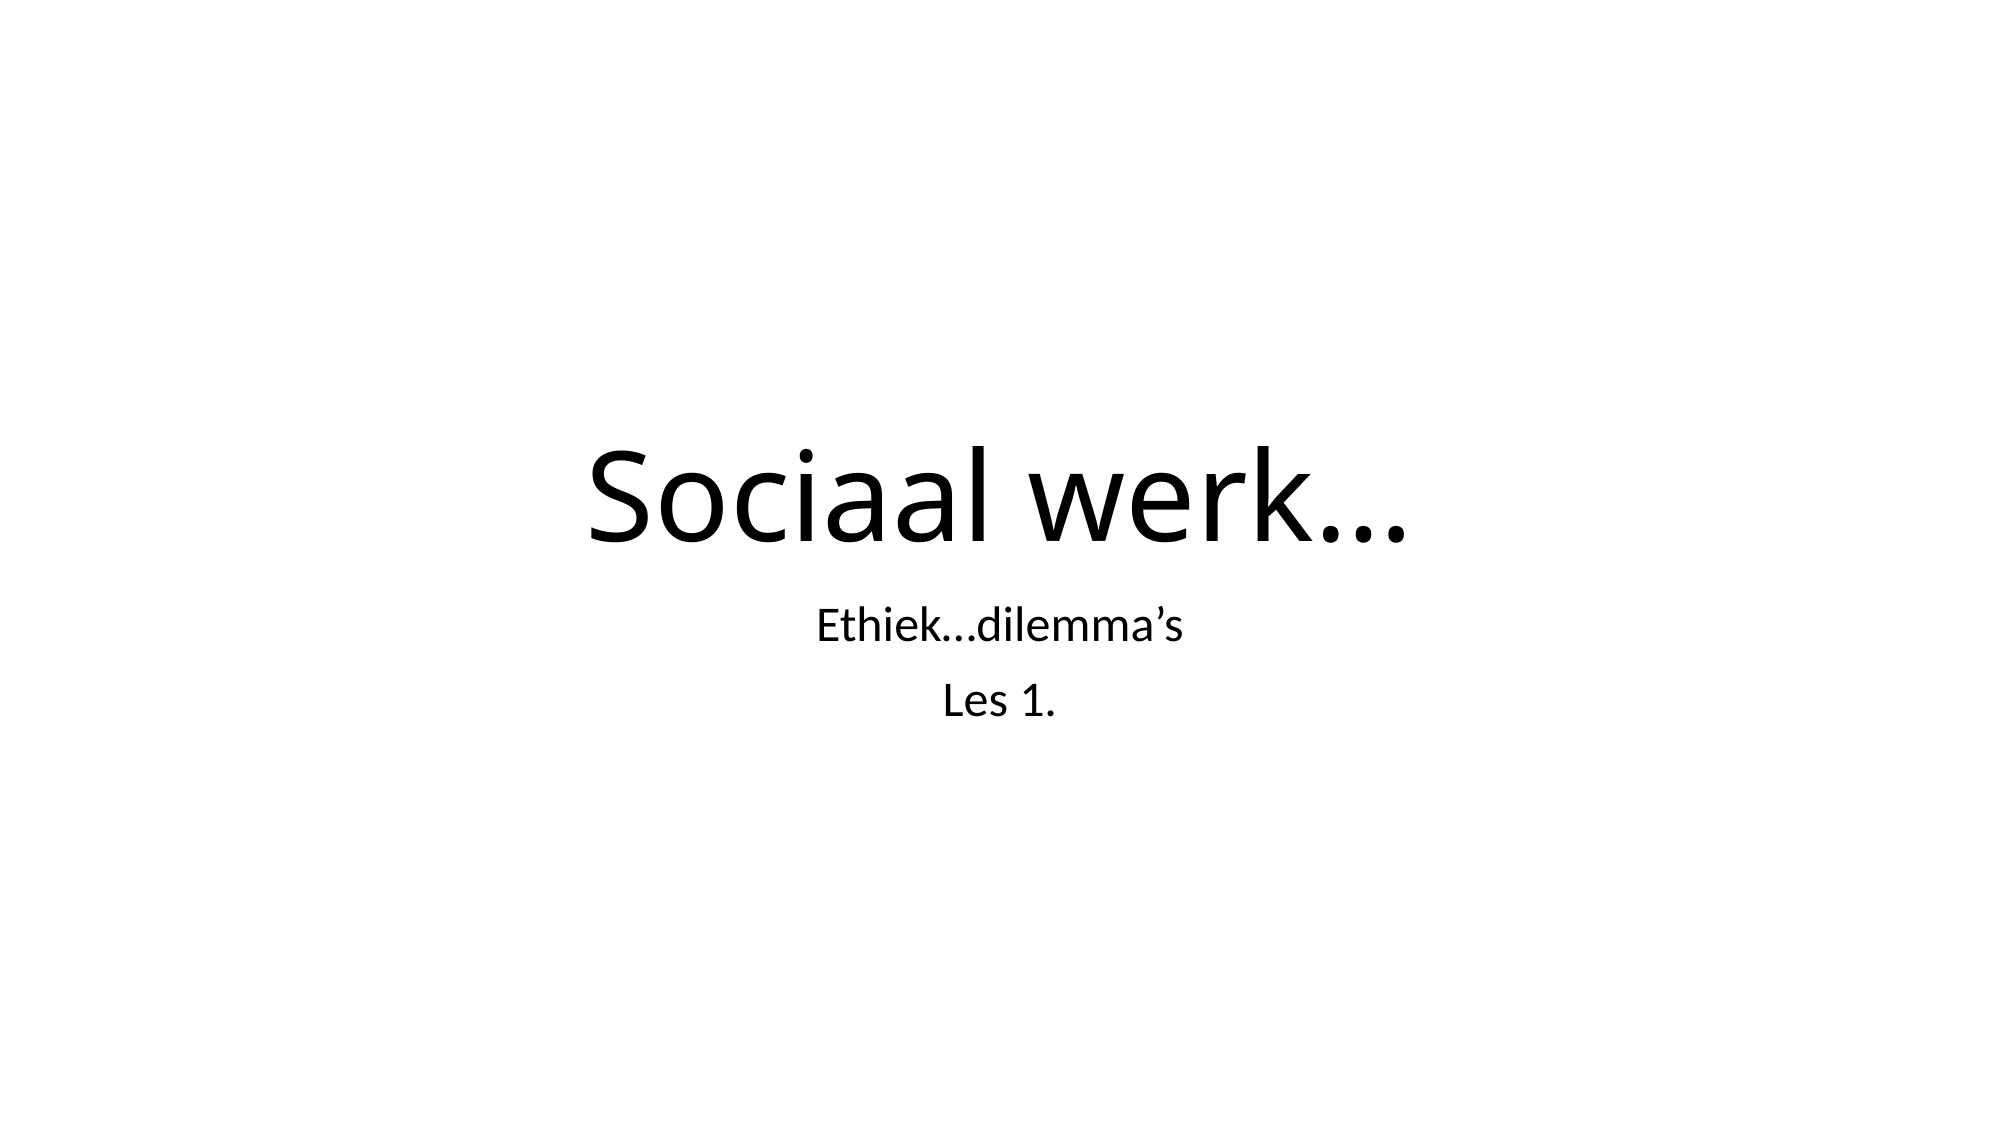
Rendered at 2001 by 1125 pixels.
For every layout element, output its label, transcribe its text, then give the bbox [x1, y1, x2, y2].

title Sociaal werk… [249, 184, 1750, 576]
subtitle Ethiek…dilemma’s Les 1. [249, 590, 1750, 863]
